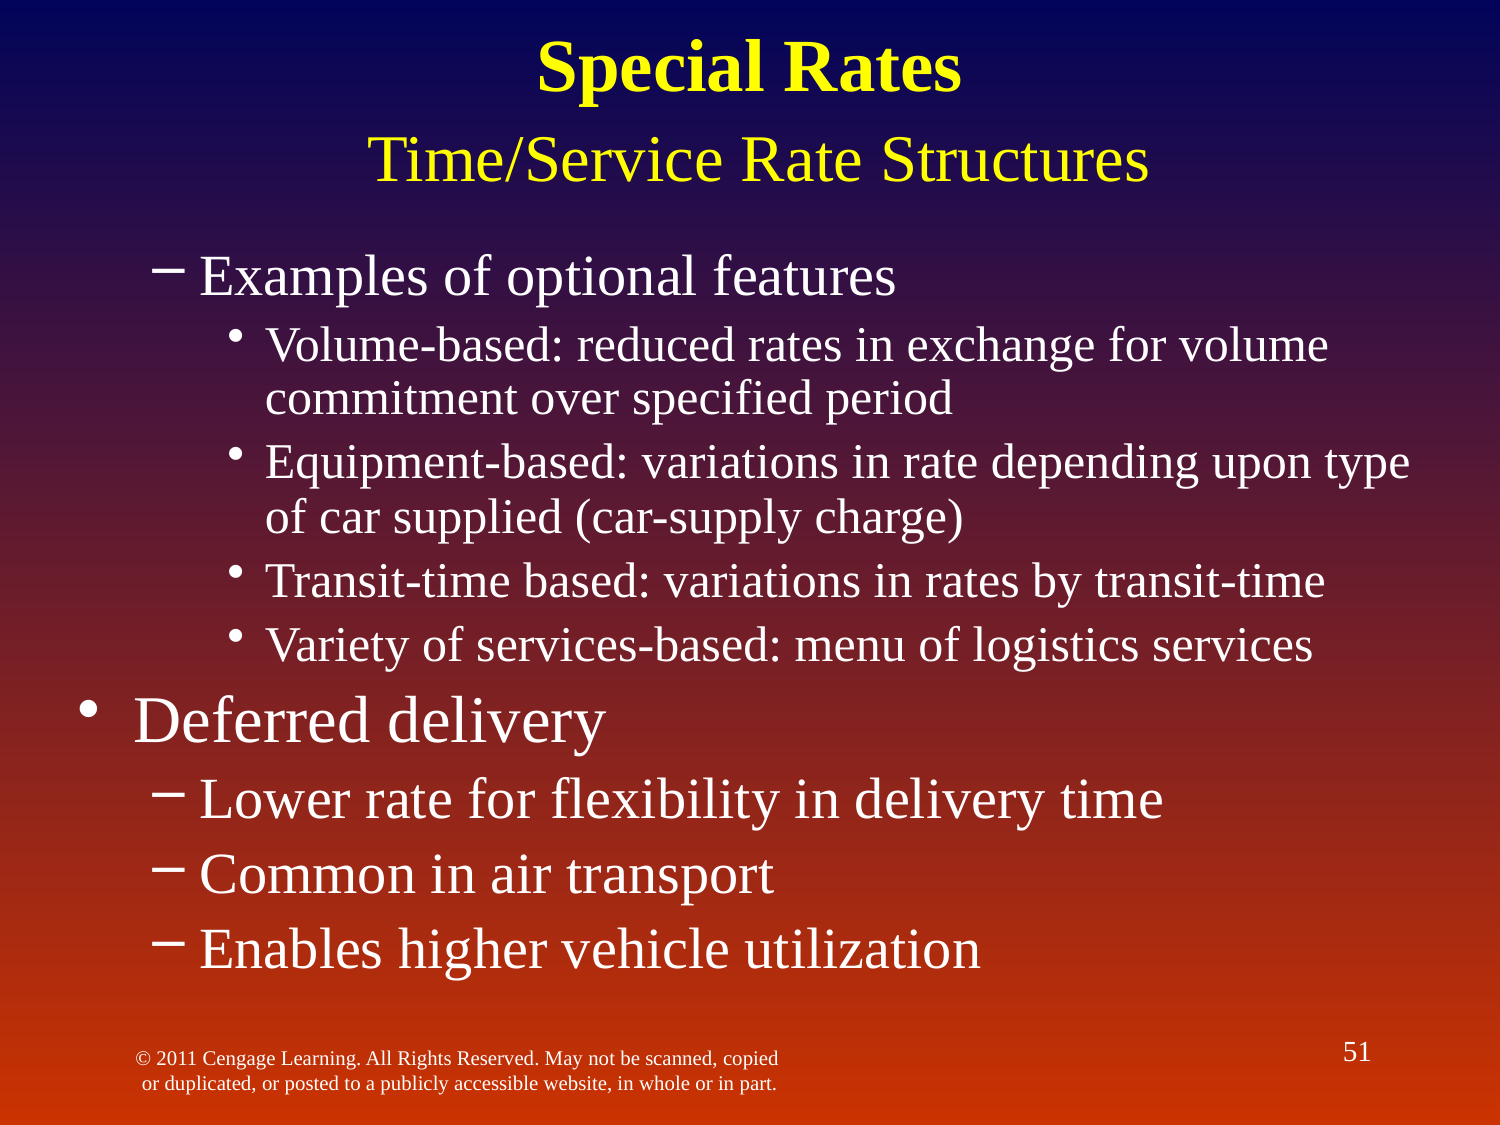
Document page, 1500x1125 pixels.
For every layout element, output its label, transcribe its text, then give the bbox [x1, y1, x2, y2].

list Examples of optional features Volume-based: reduced rates in exchange for volume commitment over specified period Equipment-based: variations in rate depending upon type of car supplied (car-supply charge) Transit-time based: variations in rates by transit-time Variety of services-based: menu of logistics services Deferred delivery Lower rate for flexibility in delivery time Common in air transport Enables higher vehicle utilization [62, 237, 1451, 1026]
footer © 2011 Cengage Learning. All Rights Reserved. May not be scanned, copied or duplicated, or posted to a publicly accessible website, in whole or in part. [112, 1037, 813, 1101]
slide_number 51 [1074, 1026, 1388, 1101]
title Special Rates Time/Service Rate Structures [112, 24, 1388, 188]
